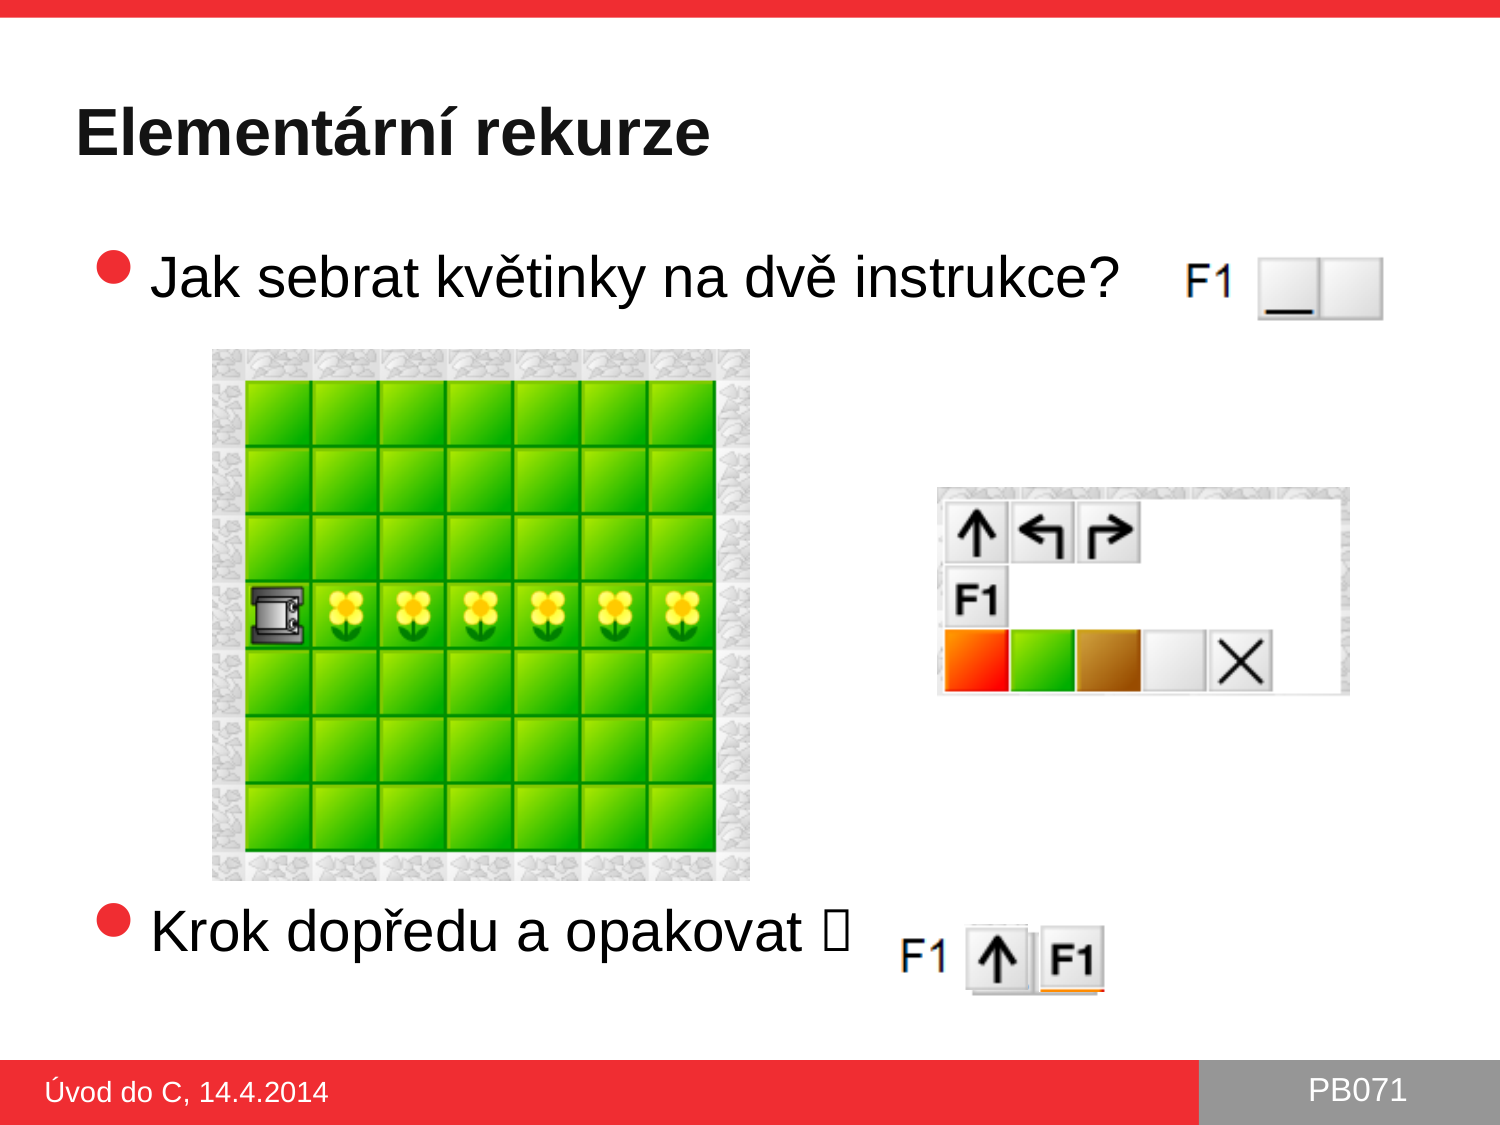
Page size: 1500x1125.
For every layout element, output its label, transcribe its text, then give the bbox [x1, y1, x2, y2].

list Jak sebrat květinky na dvě instrukce? Krok dopředu a opakovat  [76, 231, 1459, 1024]
title Elementární rekurze [75, 45, 1471, 208]
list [964, 924, 1028, 990]
footer Úvod do C, 14.4.2014 [29, 1065, 1199, 1125]
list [1039, 924, 1107, 992]
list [937, 487, 1351, 707]
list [212, 349, 751, 881]
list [876, 912, 1126, 1019]
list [1162, 237, 1411, 344]
